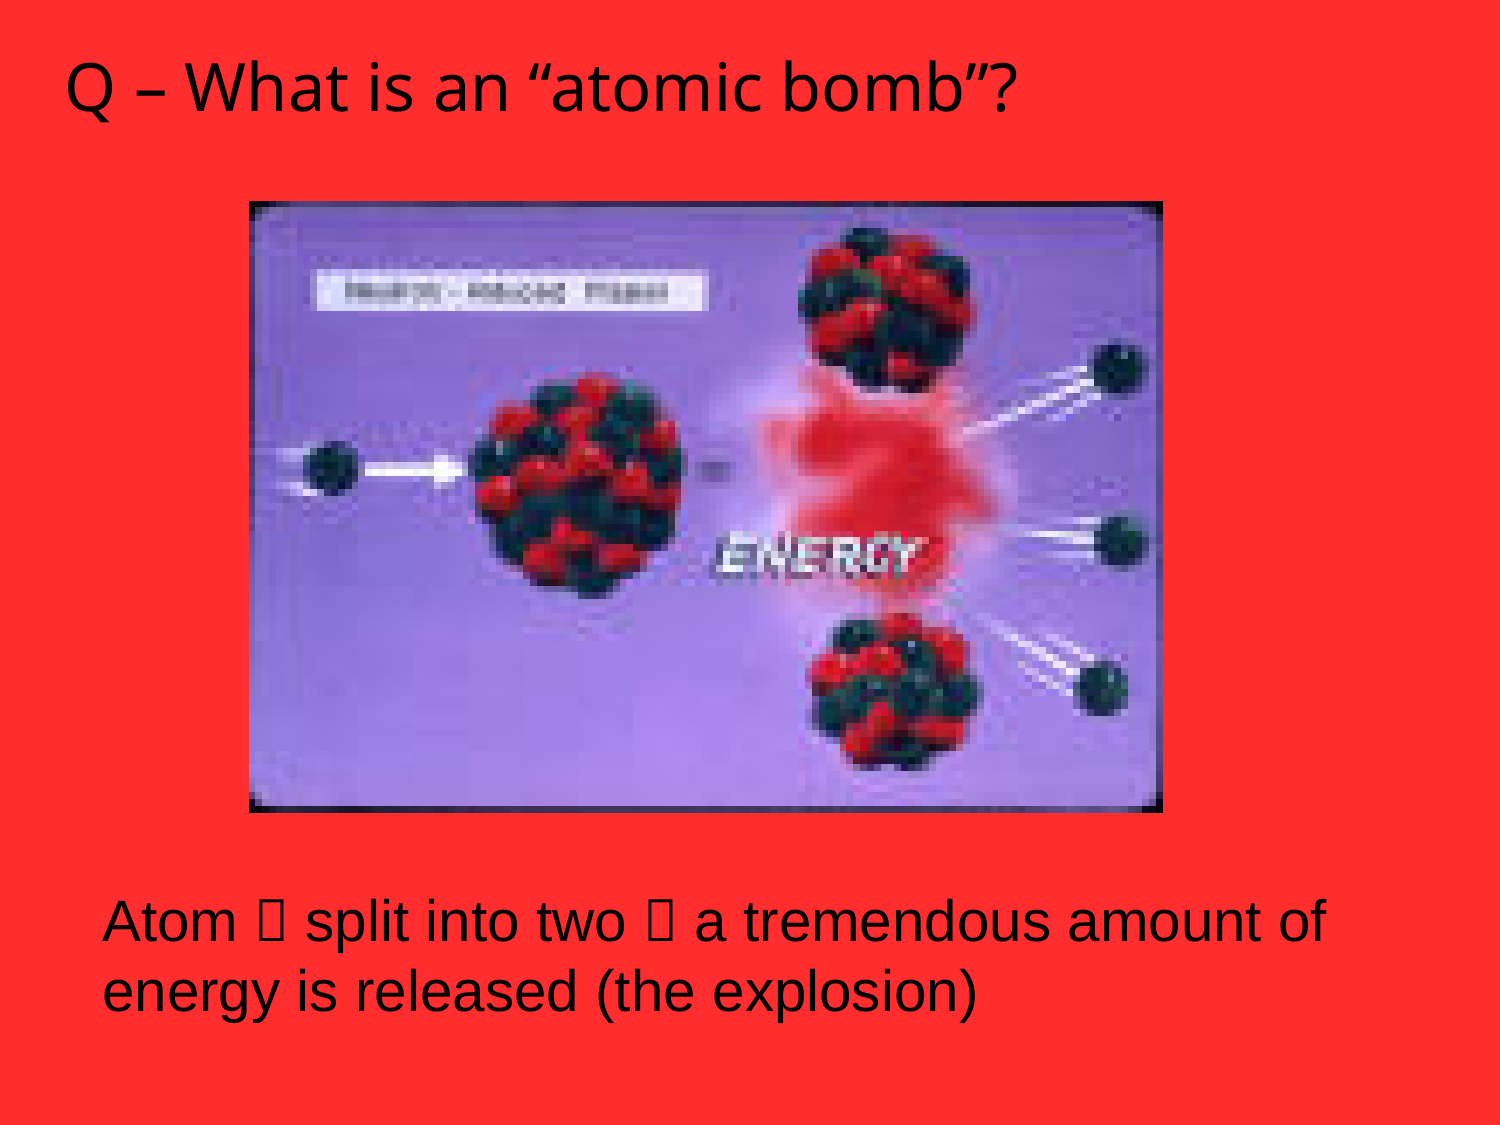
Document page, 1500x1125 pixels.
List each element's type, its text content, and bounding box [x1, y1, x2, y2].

text_box Atom  split into two  a tremendous amount of energy is released (the explosion) [87, 875, 1375, 1031]
picture [249, 201, 1163, 813]
text_box Q – What is an “atomic bomb”? [50, 37, 1413, 133]
